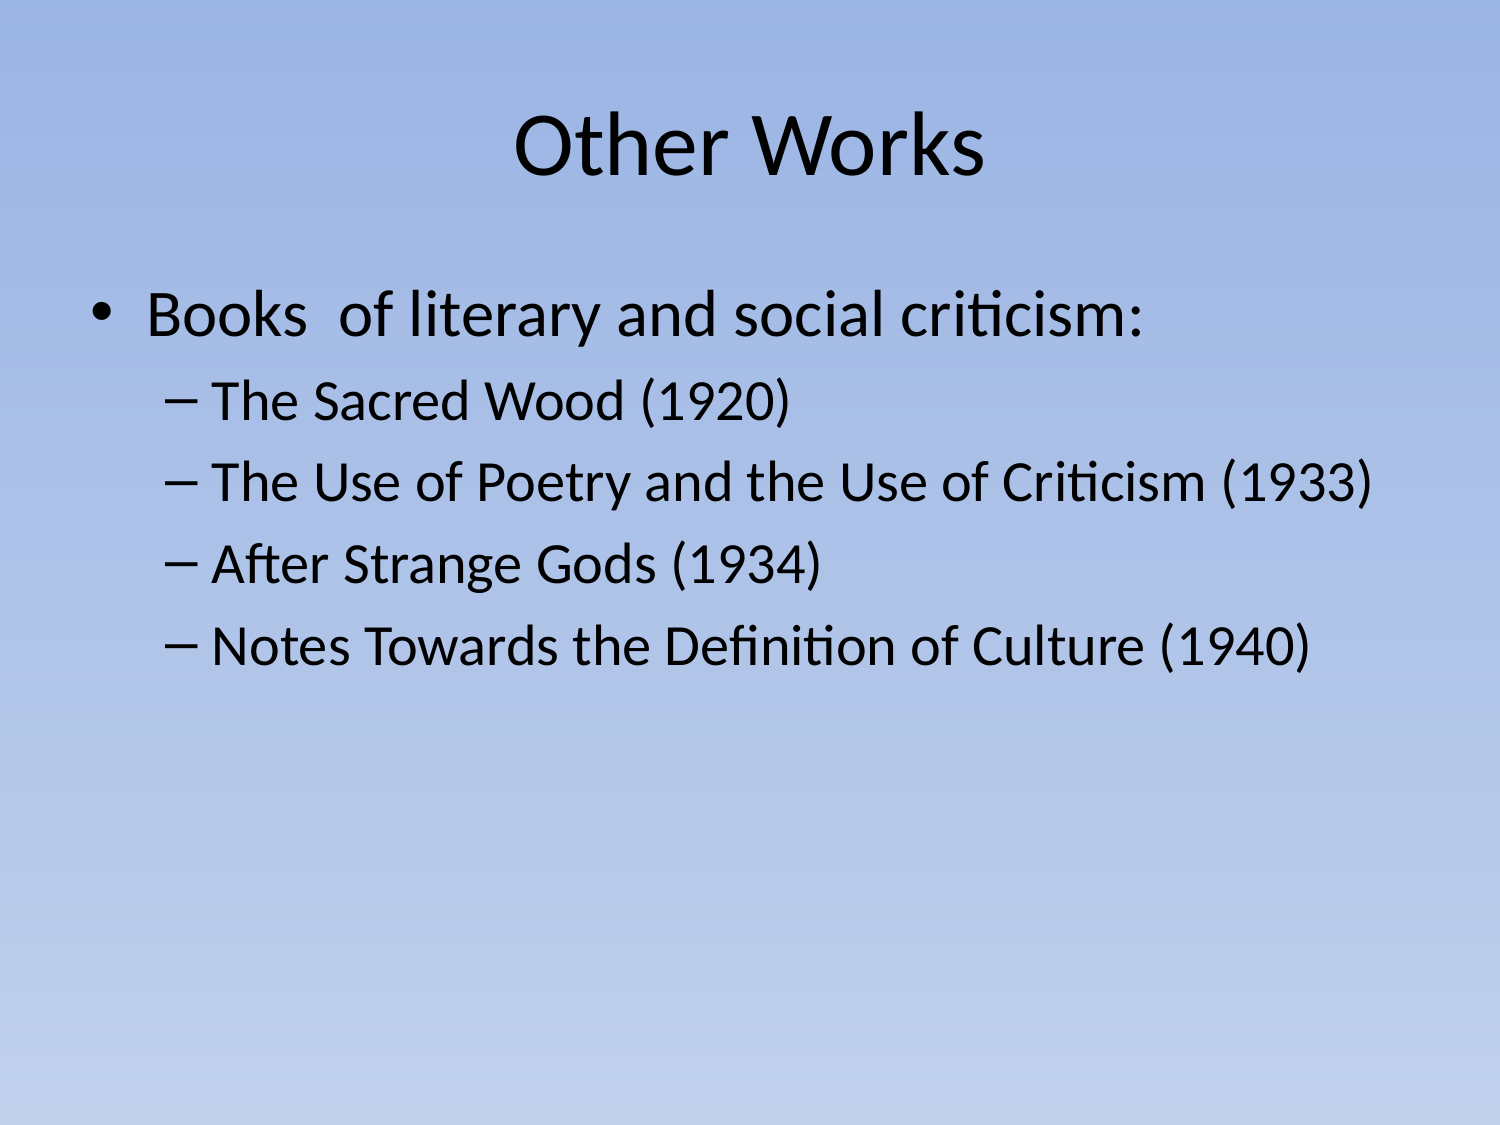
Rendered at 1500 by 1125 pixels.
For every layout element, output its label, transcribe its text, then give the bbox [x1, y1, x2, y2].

list Books of literary and social criticism: The Sacred Wood (1920) The Use of Poetry and the Use of Criticism (1933) After Strange Gods (1934) Notes Towards the Definition of Culture (1940) [75, 262, 1425, 1005]
title Other Works [75, 45, 1425, 233]
